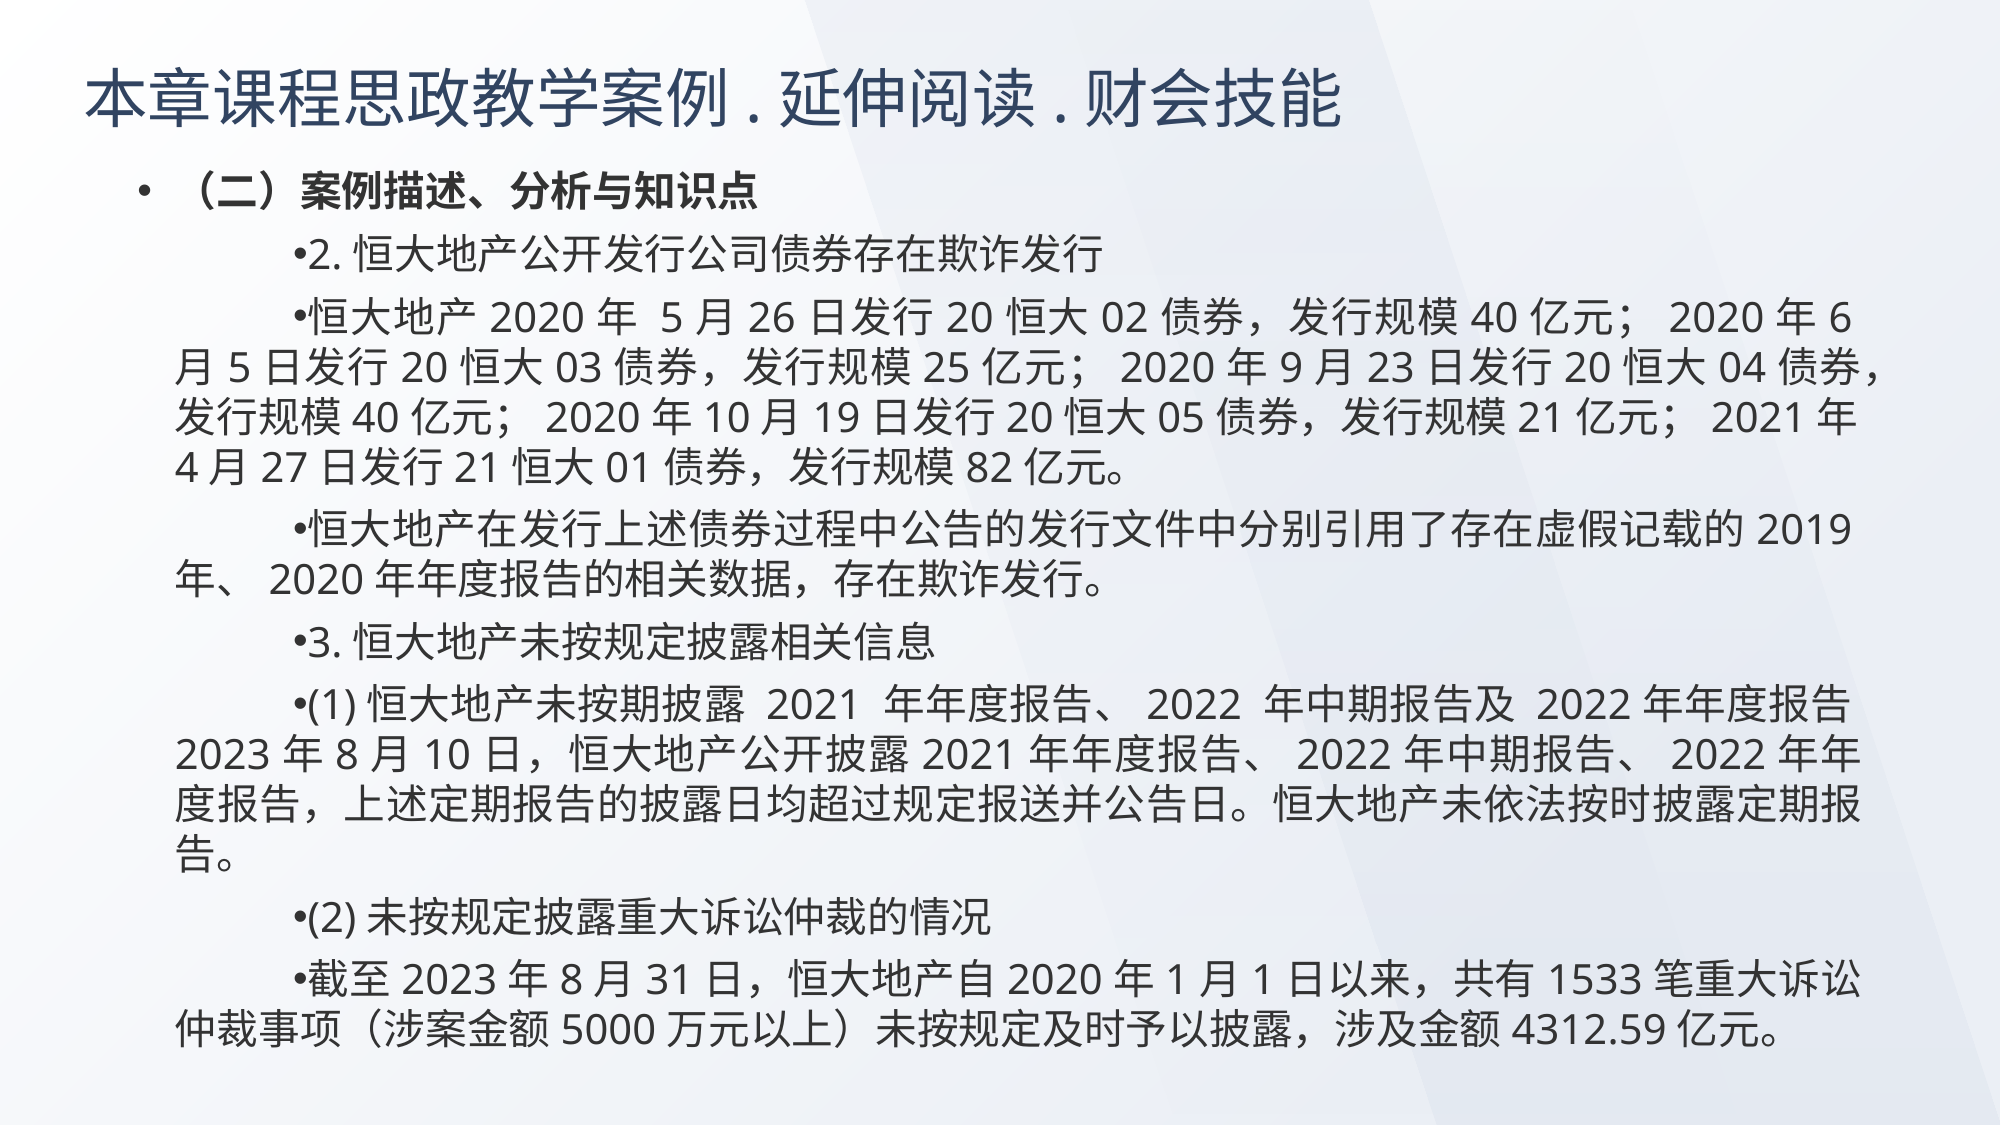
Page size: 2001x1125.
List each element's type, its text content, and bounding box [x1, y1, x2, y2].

list （二）案例描述、分析与知识点 2.恒大地产公开发行公司债券存在欺诈发行 恒大地产2020年 5月26日发行20恒大02债券，发行规模40亿元；2020年6月5日发行20恒大03债券，发行规模25亿元；2020年9月23日发行20恒大04债券，发行规模40亿元；2020年10月19日发行20恒大05债券，发行规模21亿元；2021年4月27日发行21恒大01债券，发行规模82亿元。 恒大地产在发行上述债券过程中公告的发行文件中分别引用了存在虚假记载的2019年、2020年年度报告的相关数据，存在欺诈发行。 3.恒大地产未按规定披露相关信息 (1)恒大地产未按期披露 2021 年年度报告、2022 年中期报告及 2022年年度报告2023年8月10日，恒大地产公开披露2021年年度报告、2022年中期报告、2022年年度报告，上述定期报告的披露日均超过规定报送并公告日。恒大地产未依法按时披露定期报告。 (2)未按规定披露重大诉讼仲裁的情况 截至2023年8月31日，恒大地产自2020年1月1日以来，共有1533笔重大诉讼仲裁事项（涉案金额5000万元以上）未按规定及时予以披露，涉及金额4312.59亿元。 [137, 150, 1863, 1078]
title 本章课程思政教学案例.延伸阅读.财会技能 [83, 53, 1361, 136]
